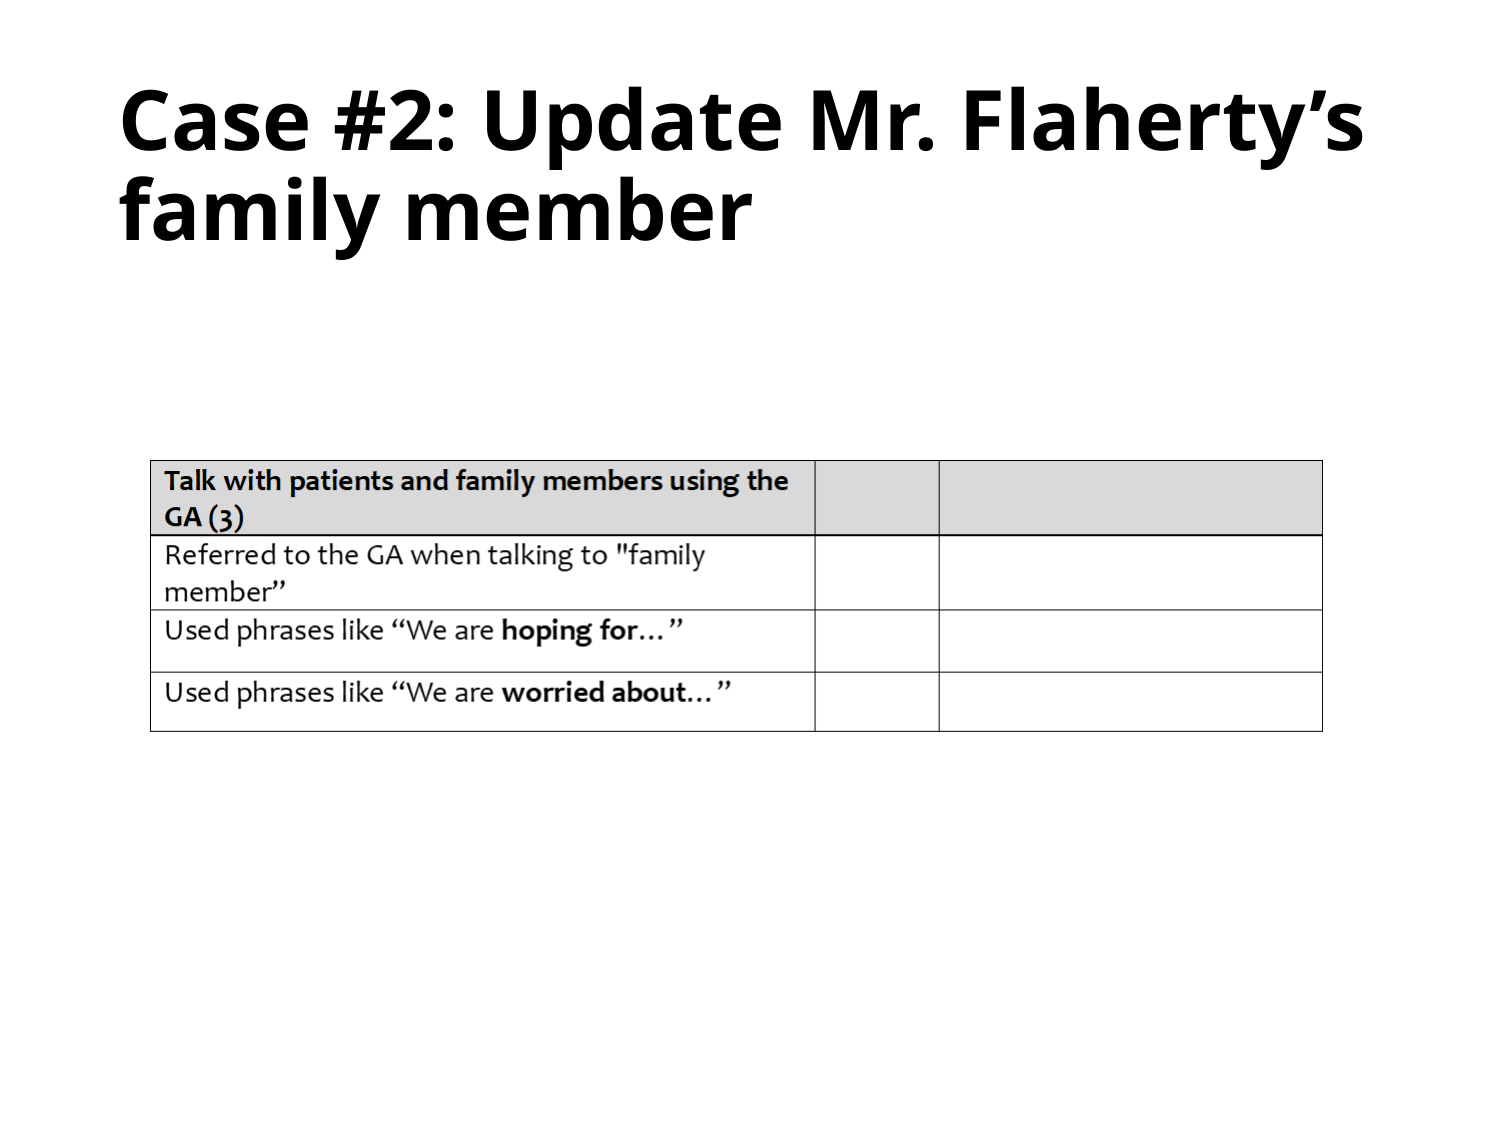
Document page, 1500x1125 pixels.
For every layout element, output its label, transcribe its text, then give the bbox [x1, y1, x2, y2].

picture [149, 460, 1323, 789]
title Case #2: Update Mr. Flaherty’s family member [103, 59, 1397, 278]
